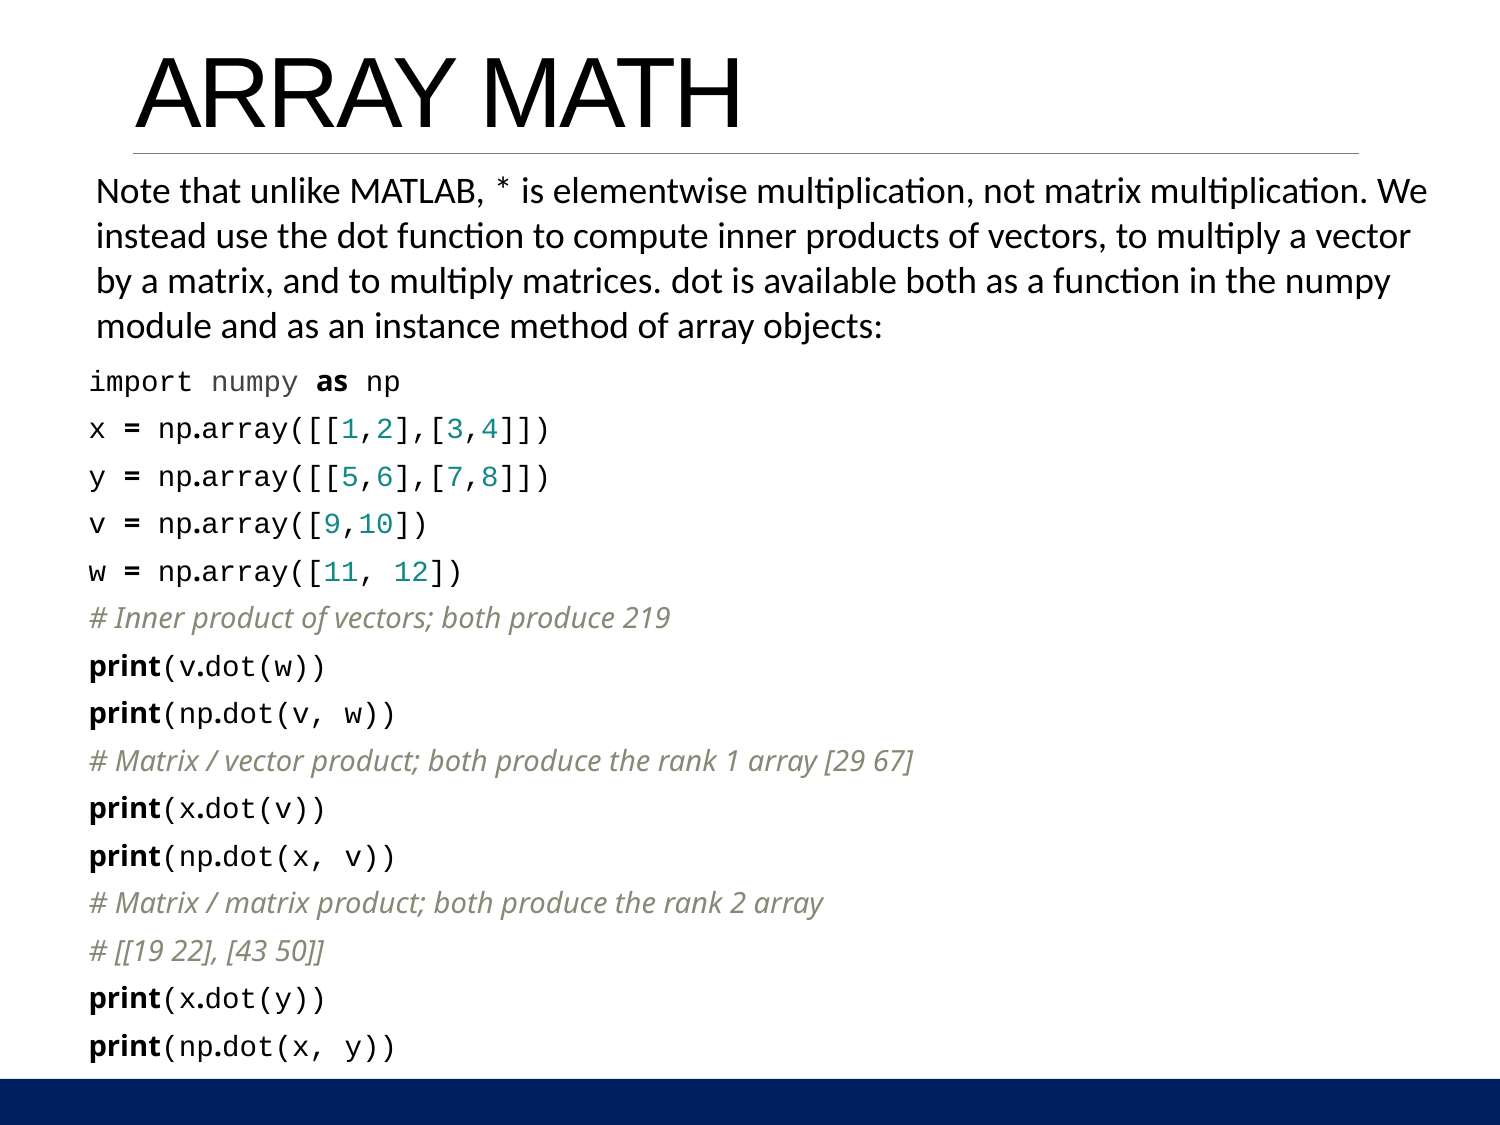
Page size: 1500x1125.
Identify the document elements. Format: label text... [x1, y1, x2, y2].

title ARRAY MATH [132, 24, 1450, 158]
text_box Note that unlike MATLAB, * is elementwise multiplication, not matrix multiplication. We instead use the dot function to compute inner products of vectors, to multiply a vector by a matrix, and to multiply matrices. dot is available both as a function in the numpy module and as an instance method of array objects: [81, 158, 1450, 353]
text_box import numpy as np x = np.array([[1,2],[3,4]]) y = np.array([[5,6],[7,8]]) v = np.array([9,10]) w = np.array([11, 12]) # Inner product of vectors; both produce 219 print(v.dot(w)) print(np.dot(v, w)) # Matrix / vector product; both produce the rank 1 array [29 67] print(x.dot(v)) print(np.dot(x, v)) # Matrix / matrix product; both produce the rank 2 array # [[19 22], [43 50]] print(x.dot(y)) print(np.dot(x, y)) [86, 337, 1454, 1062]
